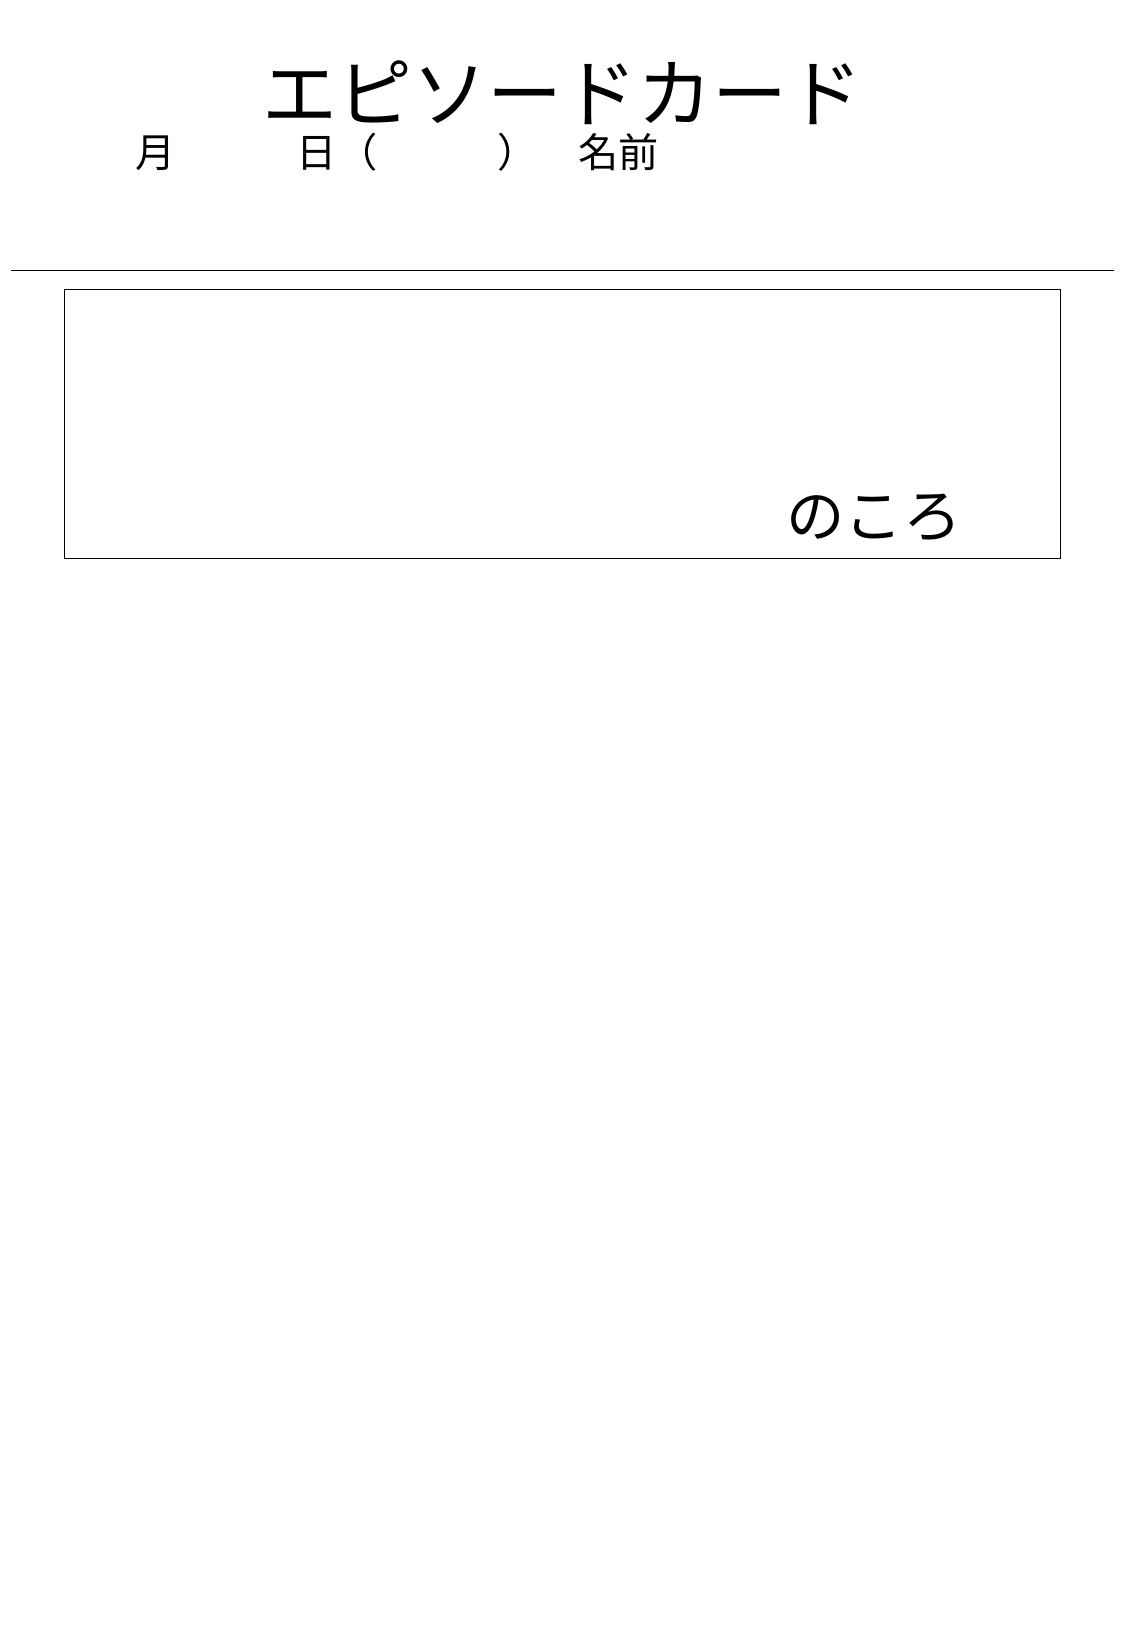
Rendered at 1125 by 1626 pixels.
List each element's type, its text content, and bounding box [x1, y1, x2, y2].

text_box 月 日（ ） 名前 [0, 125, 1125, 271]
text_box のころ [64, 289, 1061, 559]
title エピソードカード [84, 0, 1041, 125]
